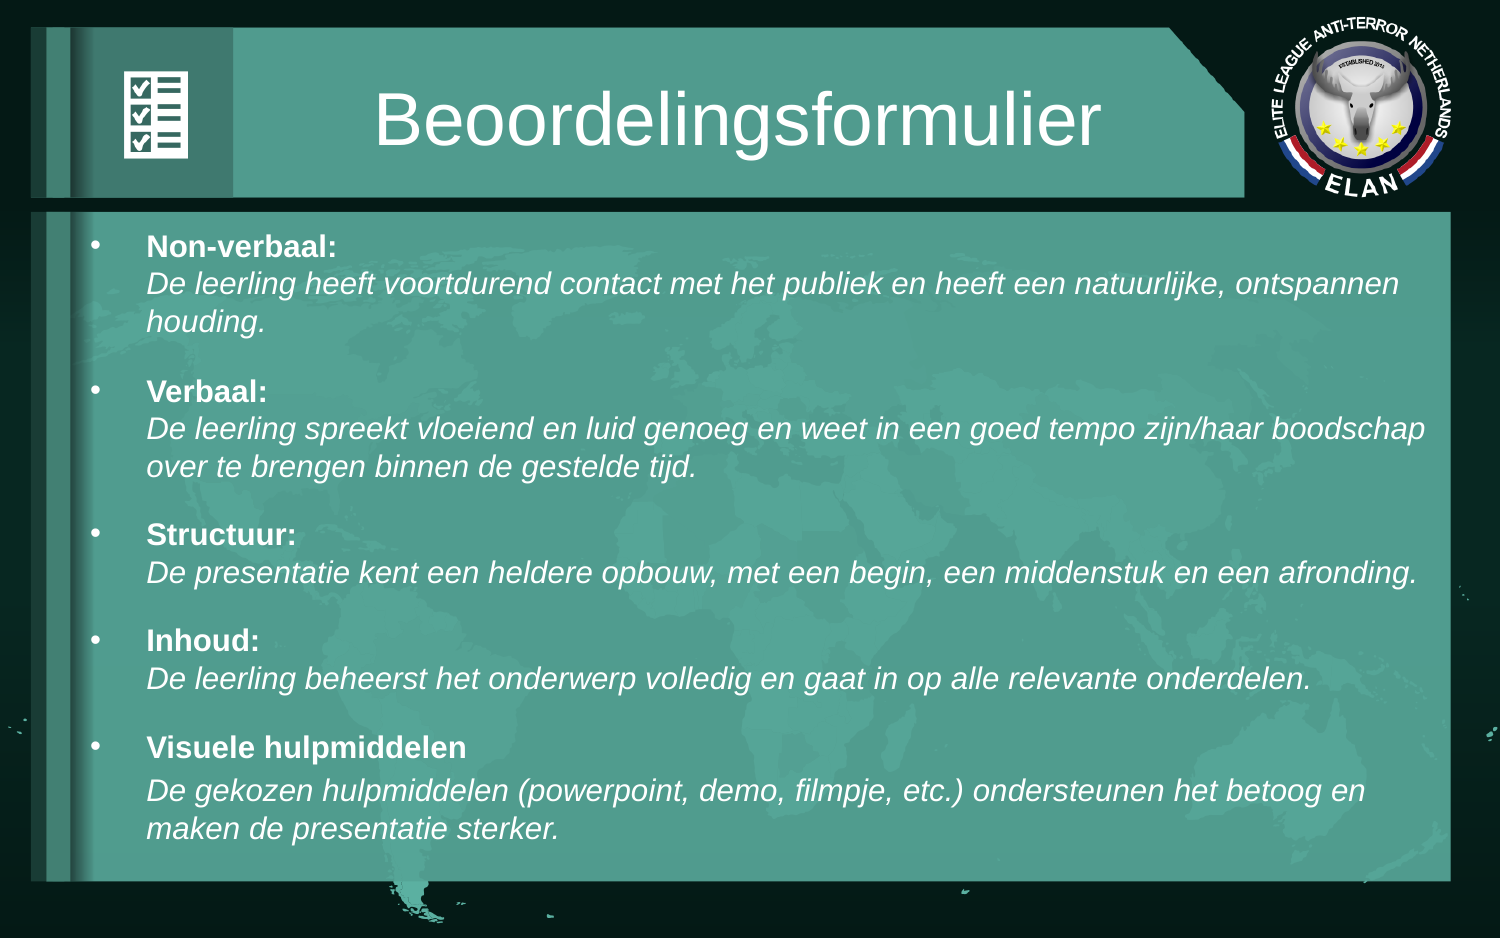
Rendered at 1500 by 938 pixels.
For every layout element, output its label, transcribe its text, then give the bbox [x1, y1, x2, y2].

list Non-verbaal: De leerling heeft voortdurend contact met het publiek en heeft een natuurlijke, ontspannen houding. Verbaal: De leerling spreekt vloeiend en luid genoeg en weet in een goed tempo zijn/haar boodschap over te brengen binnen de gestelde tijd. Structuur: De presentatie kent een heldere opbouw, met een begin, een middenstuk en een afronding. Inhoud: De leerling beheerst het onderwerp volledig en gaat in op alle relevante onderdelen. Visuele hulpmiddelen De gekozen hulpmiddelen (powerpoint, demo, filmpje, etc.) ondersteunen het betoog en maken de presentatie sterker. [75, 218, 1447, 838]
title Beoordelingsformulier [230, 37, 1247, 194]
picture [0, 0, 1500, 938]
